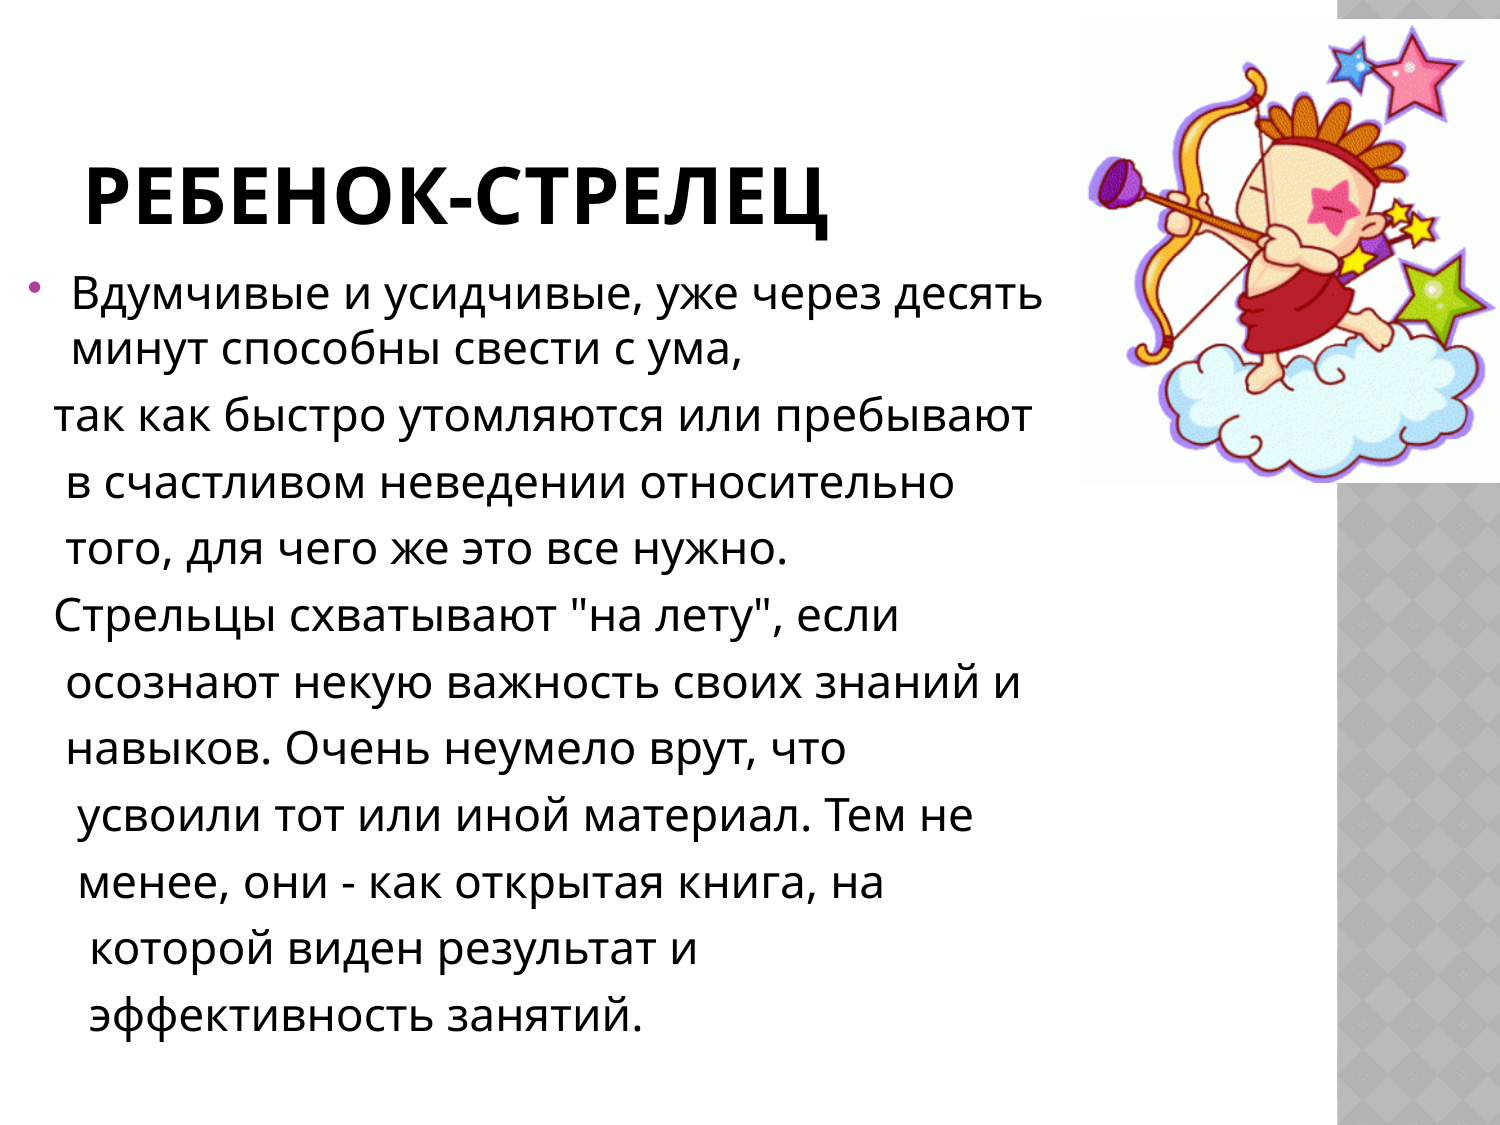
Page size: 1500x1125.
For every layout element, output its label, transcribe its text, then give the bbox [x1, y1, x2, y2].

list Вдумчивые и усидчивые, уже через десять минут способны свести с ума, так как быстро утомляются или пребывают в счастливом неведении относительно того, для чего же это все нужно. Стрельцы схватывают "на лету", если осознают некую важность своих знаний и навыков. Очень неумело врут, что усвоили тот или иной материал. Тем не менее, они - как открытая книга, на которой виден результат и эффективность занятий. [14, 256, 1081, 1058]
title Ребенок-стрелец [75, 52, 1074, 240]
picture [1080, 18, 1500, 483]
